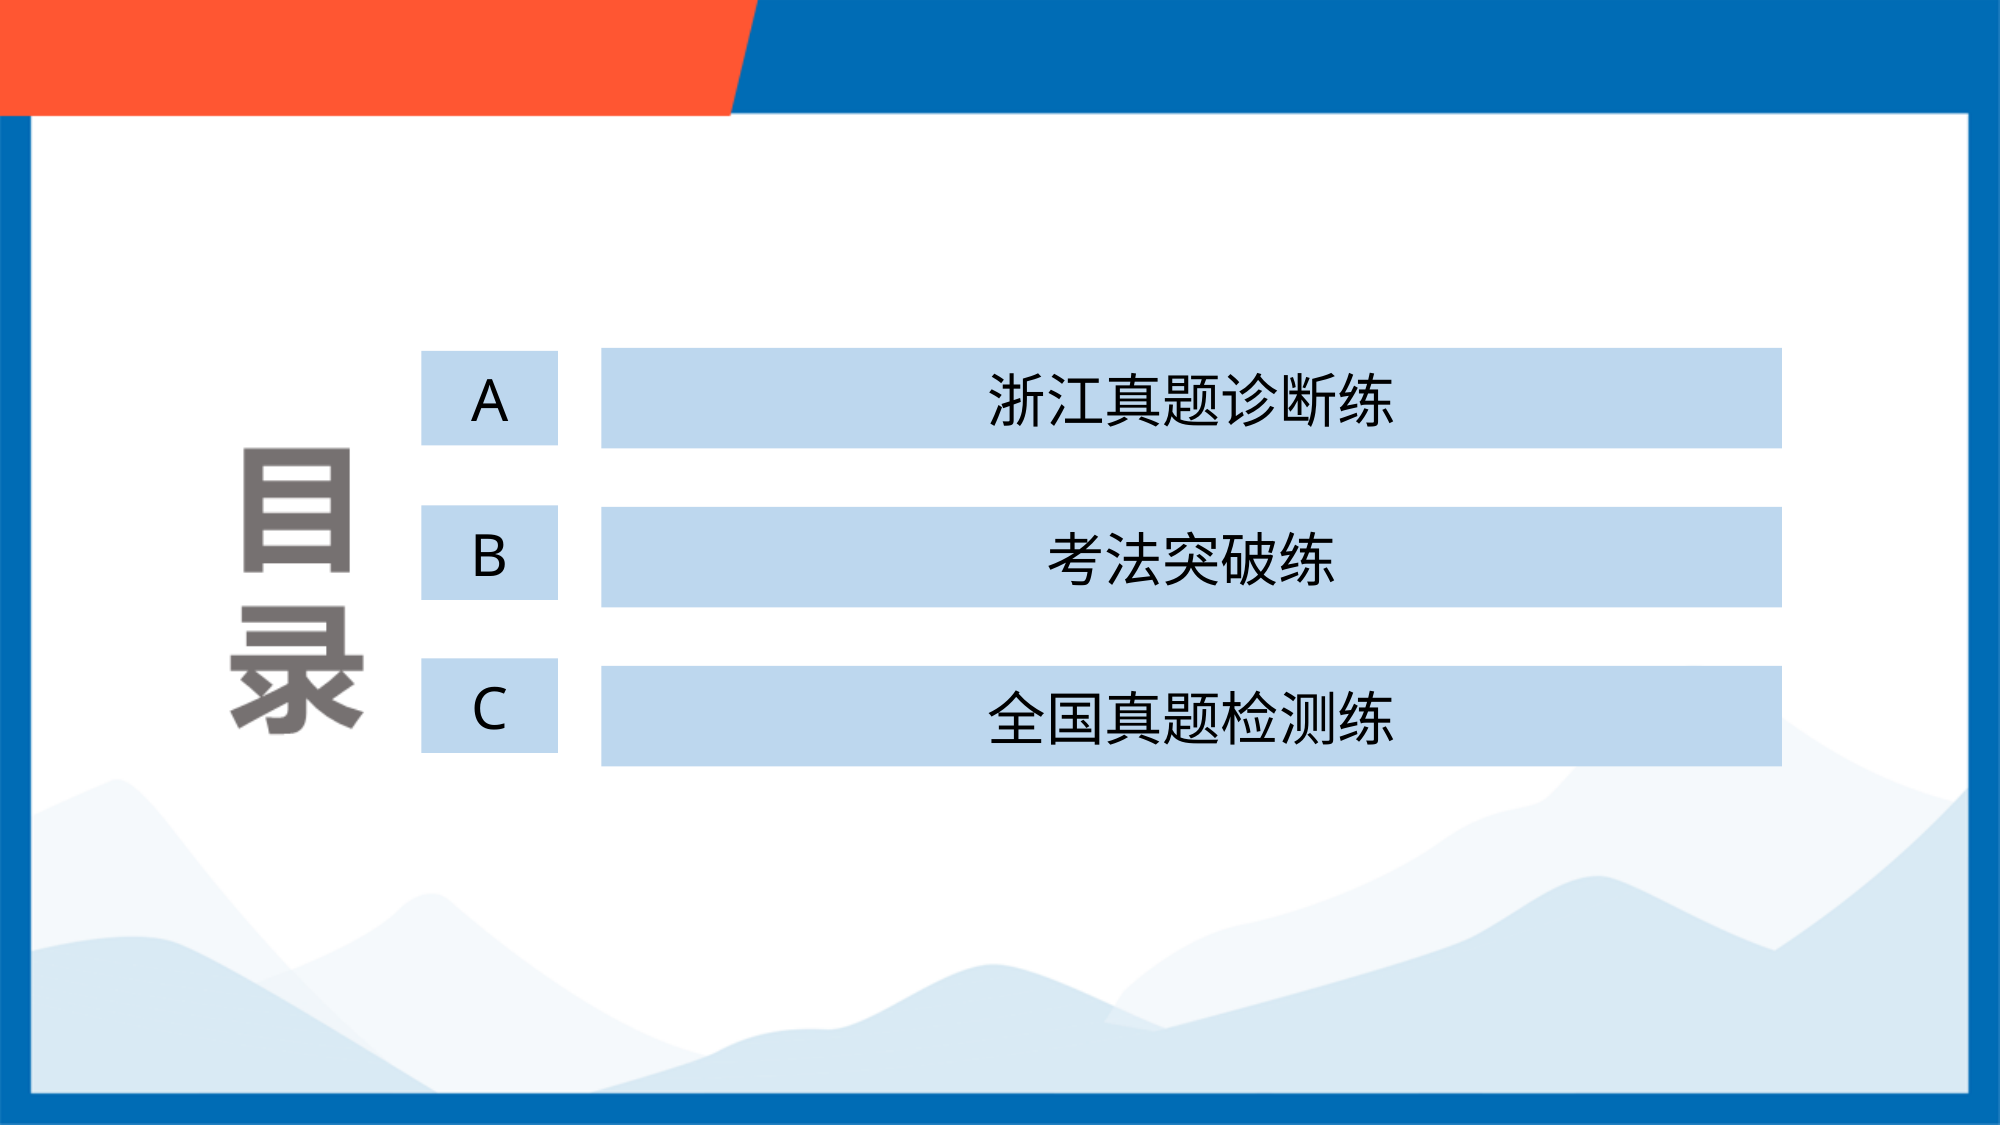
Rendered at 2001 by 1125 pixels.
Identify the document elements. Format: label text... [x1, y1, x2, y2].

text_box 浙江真题诊断练 [601, 347, 1782, 449]
picture [0, 0, 2000, 1125]
text_box 考法突破练 [601, 506, 1782, 608]
text_box 全国真题检测练 [601, 665, 1782, 767]
